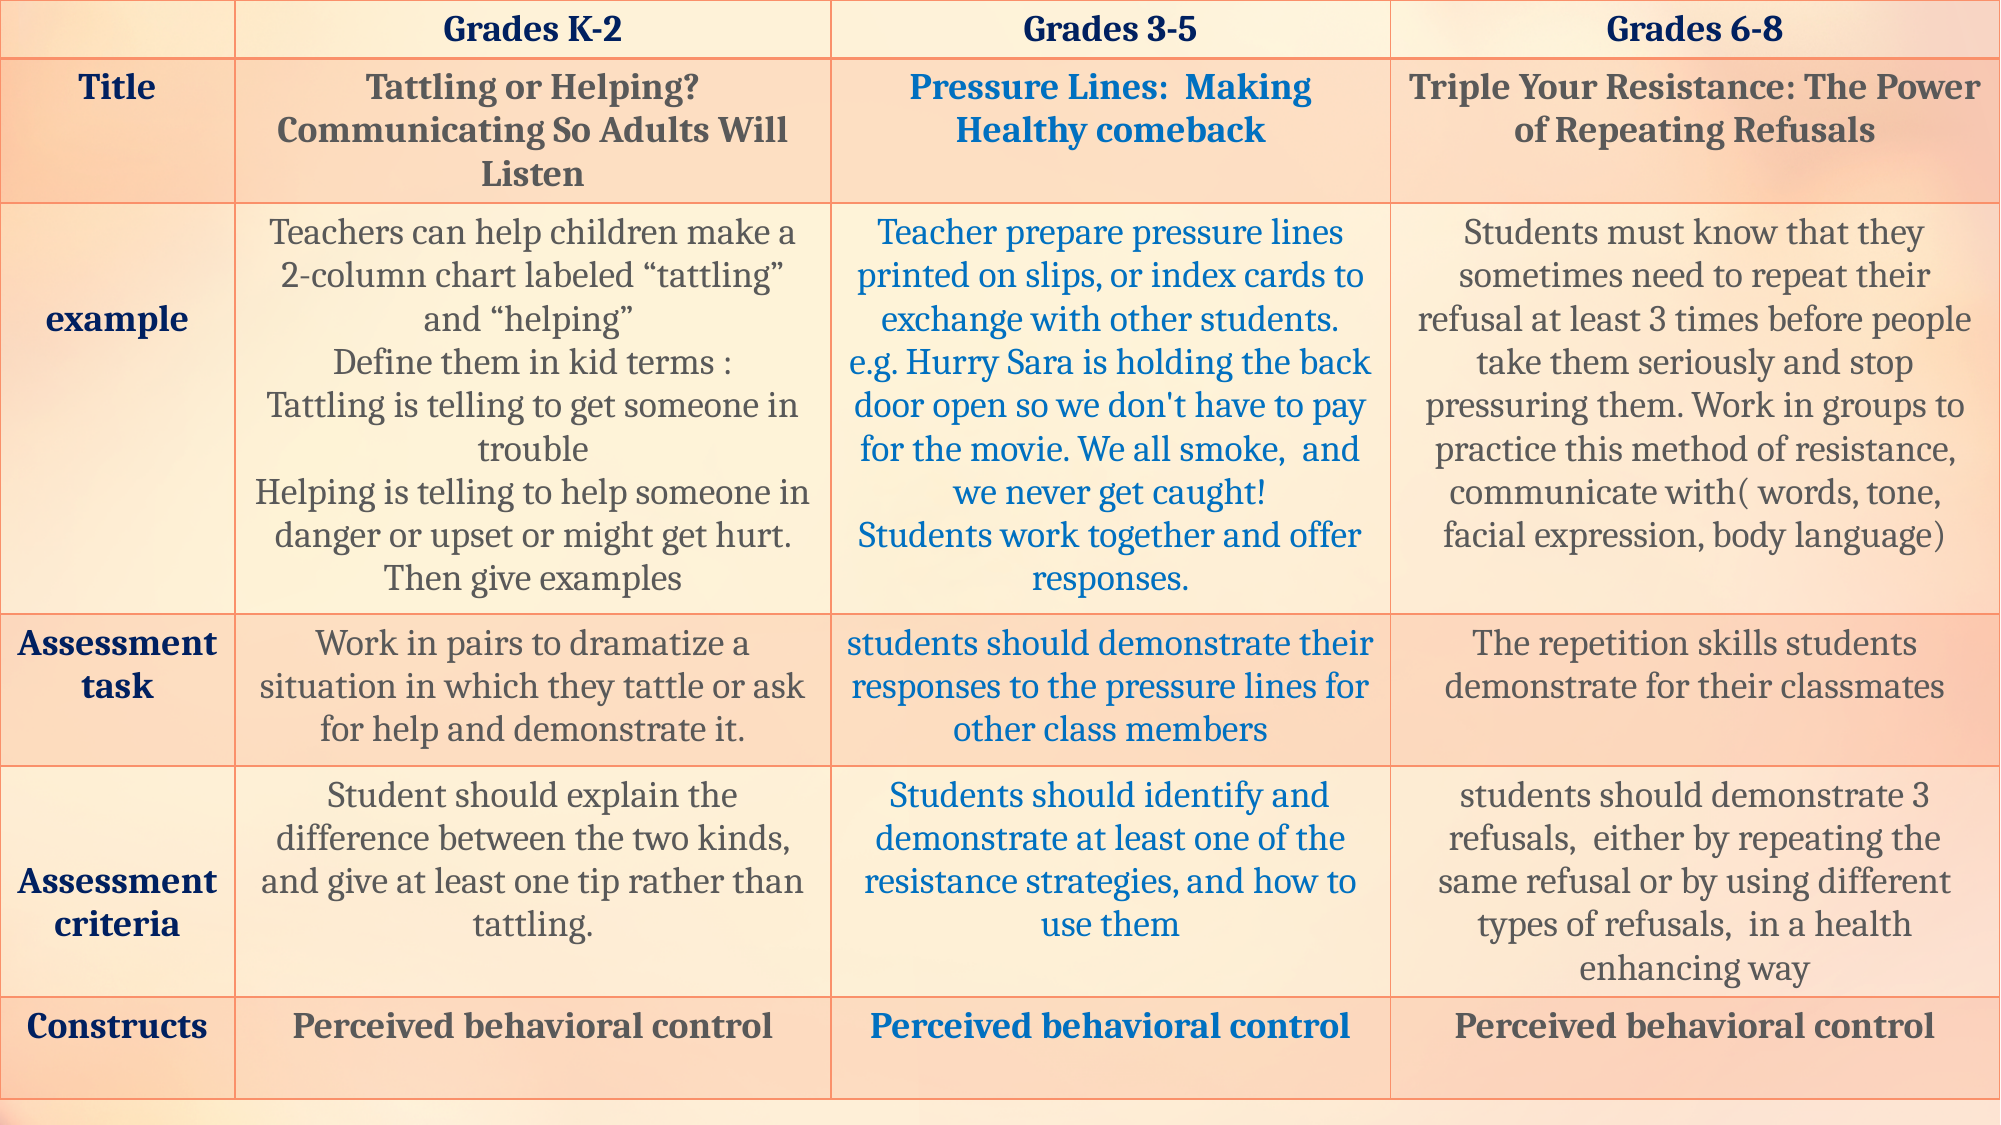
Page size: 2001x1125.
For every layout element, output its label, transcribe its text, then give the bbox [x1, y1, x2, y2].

table_cell Assessment criteria [1, 767, 234, 996]
table_cell Title [1, 60, 234, 202]
table_cell example [1, 204, 234, 613]
table_cell Pressure Lines: Making Healthy comeback [832, 60, 1390, 202]
table_header Grades K-2 [236, 1, 830, 57]
table_cell The repetition skills students demonstrate for their classmates [1391, 615, 1999, 765]
table_cell Teacher prepare pressure lines printed on slips, or index cards to exchange with other students. e.g. Hurry Sara is holding the back door open so we don't have to pay for the movie. We all smoke, and we never get caught! Students work together and offer responses. [832, 204, 1390, 613]
table_header Grades 3-5 [832, 1, 1390, 57]
table_header [1, 1, 234, 57]
table_cell Perceived behavioral control [832, 998, 1390, 1098]
picture [0, 0, 2001, 1125]
table_cell Perceived behavioral control [1391, 998, 1999, 1098]
table_cell students should demonstrate their responses to the pressure lines for other class members [832, 615, 1390, 765]
table_cell Perceived behavioral control [236, 998, 830, 1098]
table_header Grades 6-8 [1391, 1, 1999, 57]
table_cell Student should explain the difference between the two kinds, and give at least one tip rather than tattling. [236, 767, 830, 996]
table_cell Constructs [1, 998, 234, 1098]
table_cell students should demonstrate 3 refusals, either by repeating the same refusal or by using different types of refusals, in a health enhancing way [1391, 767, 1999, 996]
table_cell Students should identify and demonstrate at least one of the resistance strategies, and how to use them [832, 767, 1390, 996]
table_cell Assessment task [1, 615, 234, 765]
table_cell Teachers can help children make a 2-column chart labeled “tattling” and “helping” Define them in kid terms : Tattling is telling to get someone in trouble Helping is telling to help someone in danger or upset or might get hurt. Then give examples [236, 204, 830, 613]
table_cell Students must know that they sometimes need to repeat their refusal at least 3 times before people take them seriously and stop pressuring them. Work in groups to practice this method of resistance, communicate with( words, tone, facial expression, body language) [1391, 204, 1999, 613]
table_cell Work in pairs to dramatize a situation in which they tattle or ask for help and demonstrate it. [236, 615, 830, 765]
table_cell Triple Your Resistance: The Power of Repeating Refusals [1391, 60, 1999, 202]
table_cell Tattling or Helping? Communicating So Adults Will Listen [236, 60, 830, 202]
